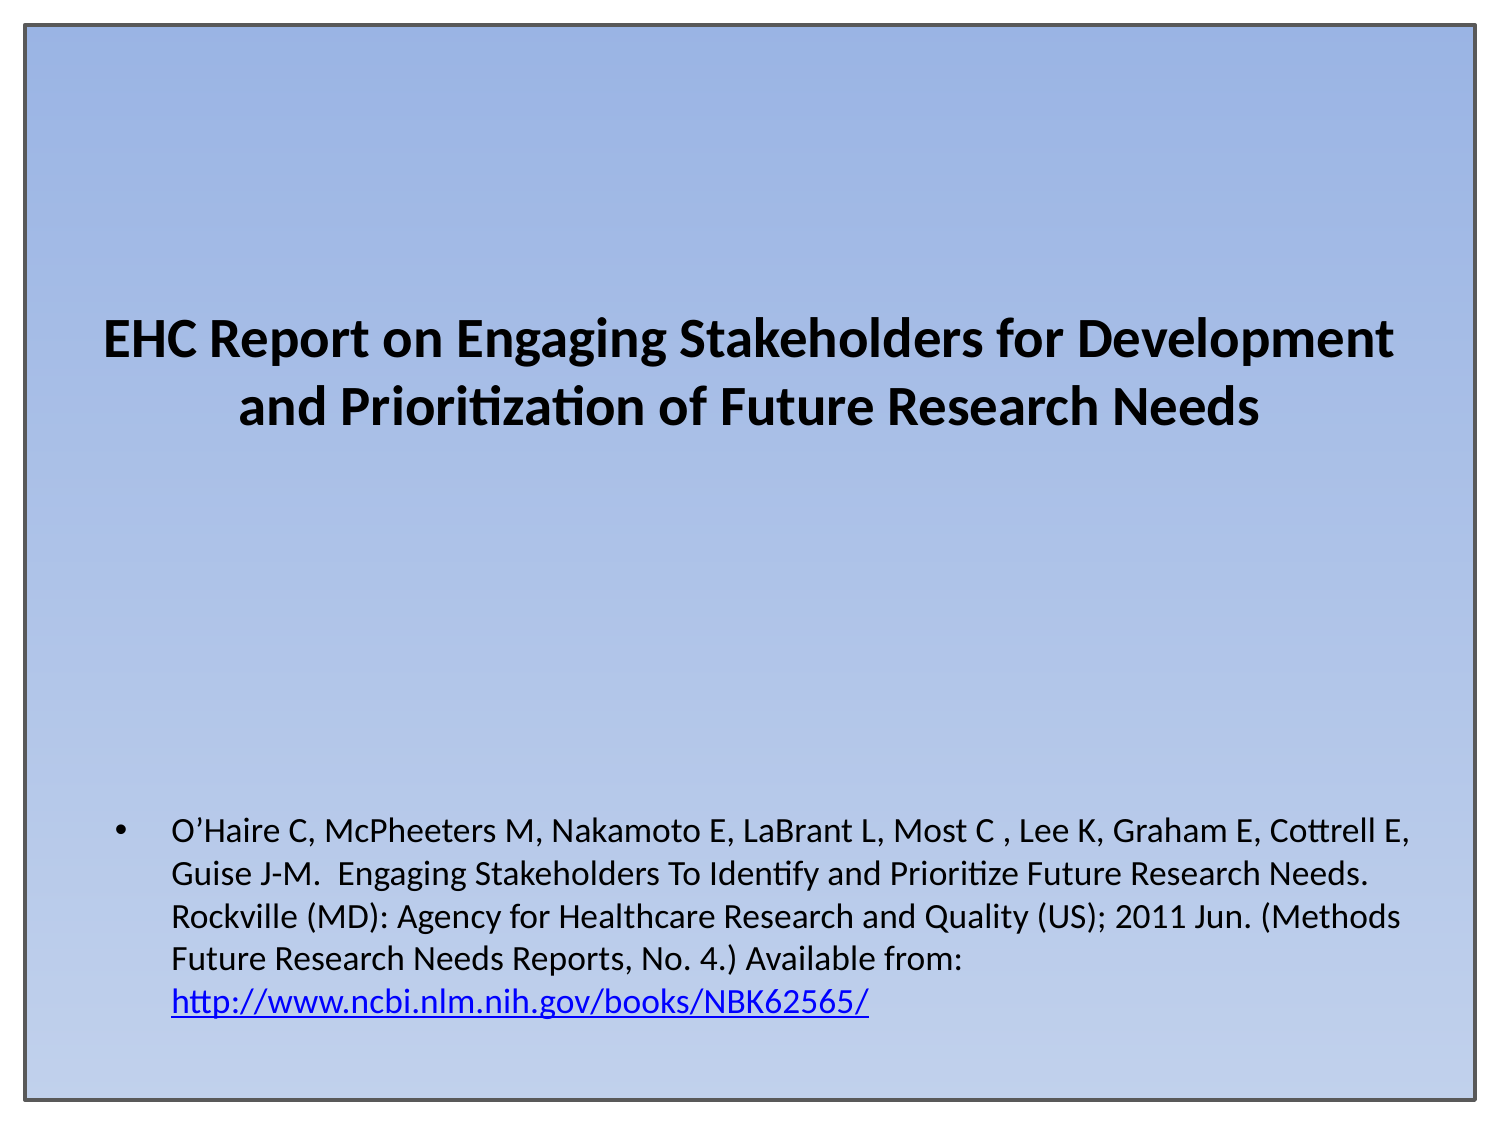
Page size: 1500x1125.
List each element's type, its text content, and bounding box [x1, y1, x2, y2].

list O’Haire C, McPheeters M, Nakamoto E, LaBrant L, Most C , Lee K, Graham E, Cottrell E, Guise J-M. Engaging Stakeholders To Identify and Prioritize Future Research Needs. Rockville (MD): Agency for Healthcare Research and Quality (US); 2011 Jun. (Methods Future Research Needs Reports, No. 4.) Available from: http://www.ncbi.nlm.nih.gov/books/NBK62565/ [99, 800, 1450, 1050]
title EHC Report on Engaging Stakeholders for Development and Prioritization of Future Research Needs [75, 275, 1425, 463]
